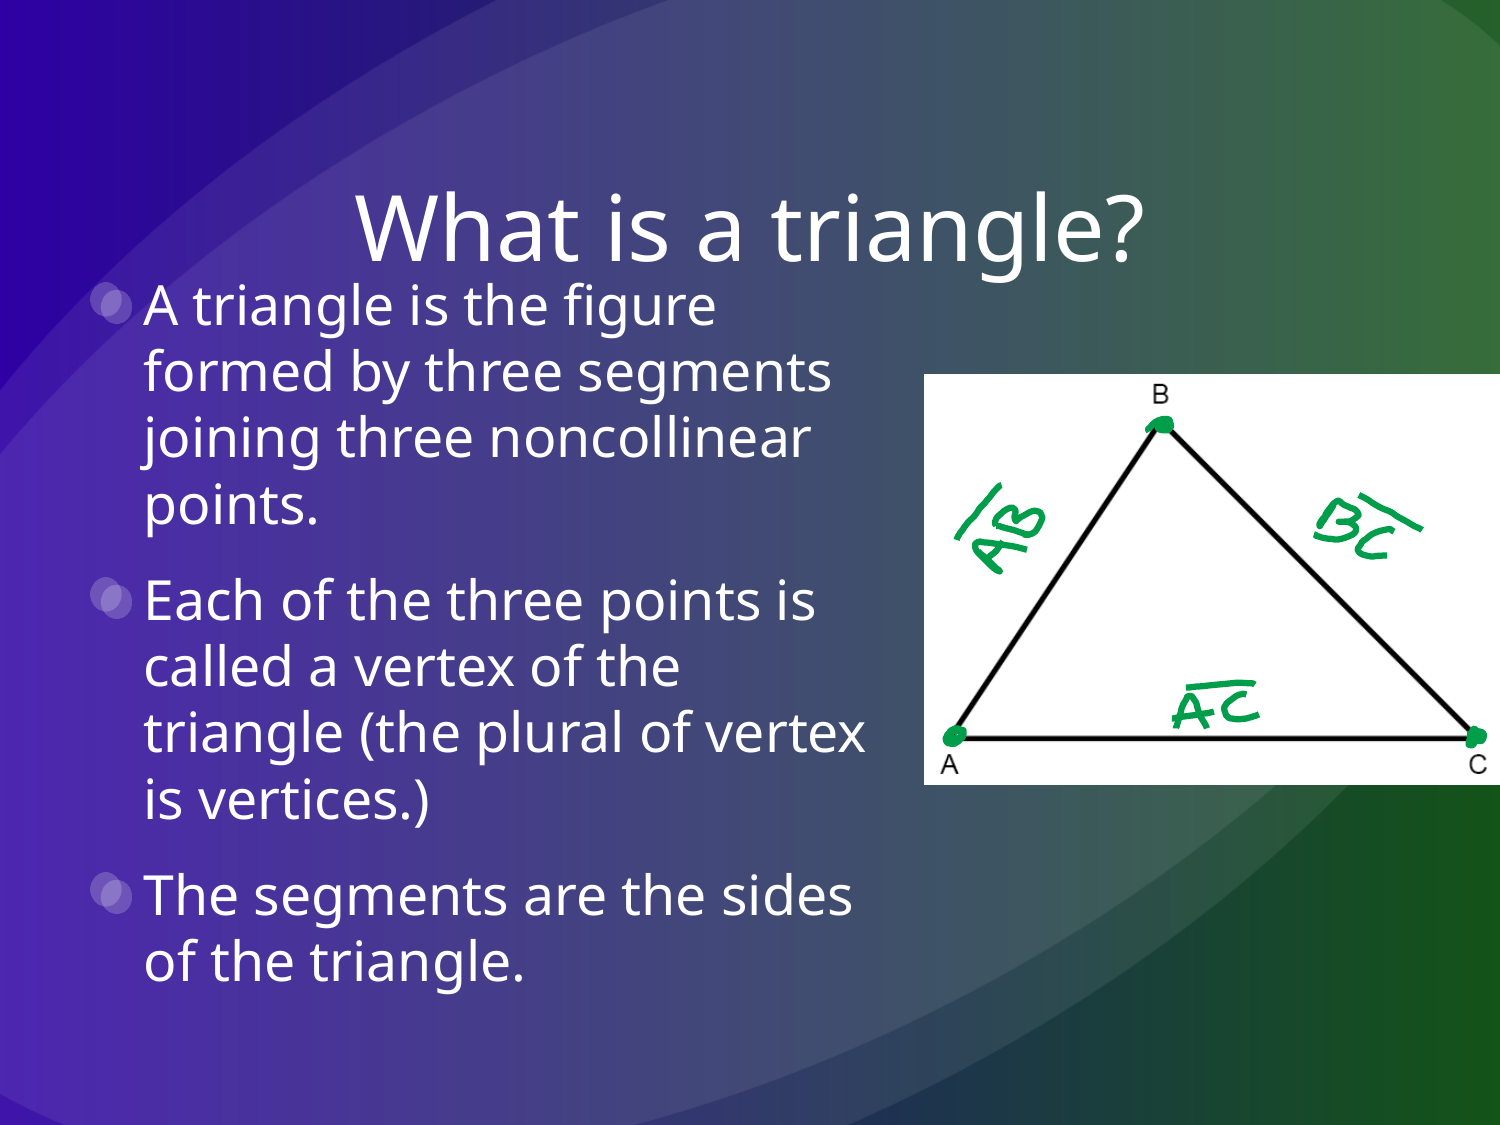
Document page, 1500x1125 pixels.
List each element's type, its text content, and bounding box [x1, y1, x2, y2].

picture [0, 0, 1500, 1125]
list A triangle is the figure formed by three segments joining three noncollinear points. Each of the three points is called a vertex of the triangle (the plural of vertex is vertices.) The segments are the sides of the triangle. [75, 262, 900, 1000]
title What is a triangle? [283, 45, 1216, 288]
